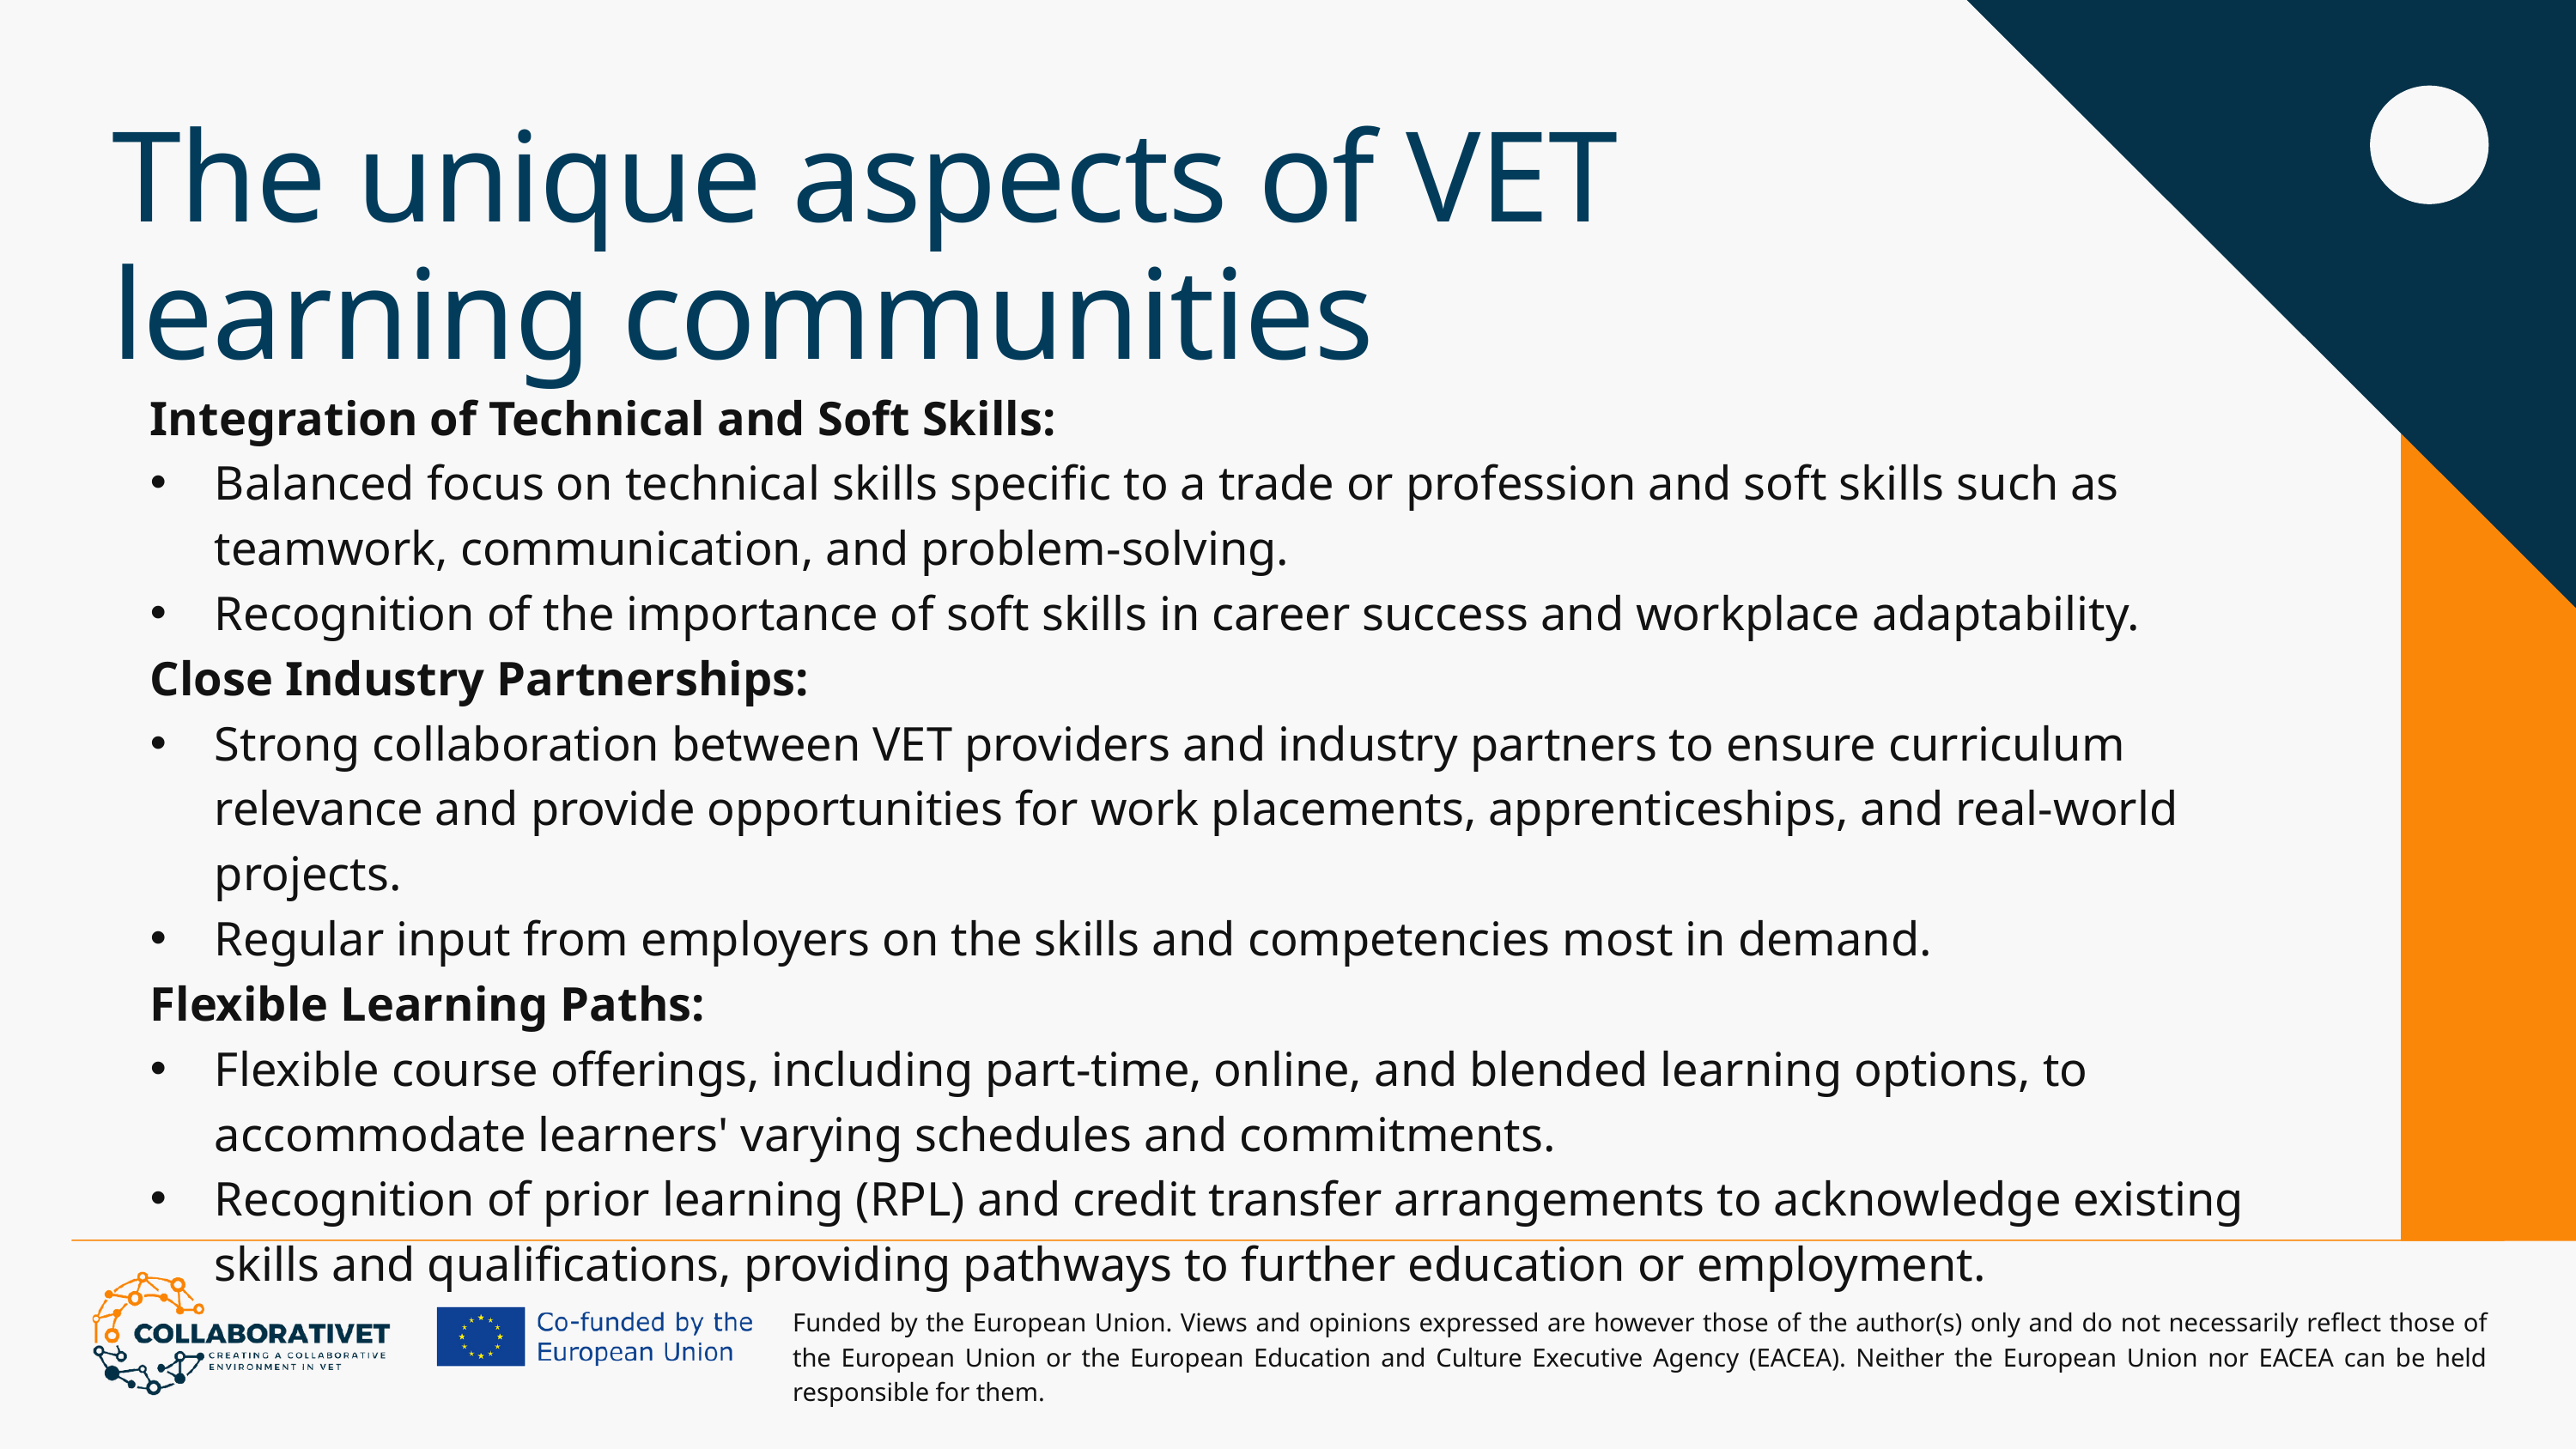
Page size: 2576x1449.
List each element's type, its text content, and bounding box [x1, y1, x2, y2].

text_box The unique aspects of VET learning communities [112, 109, 1828, 385]
text_box Integration of Technical and Soft Skills: Balanced focus on technical skills specific to a trade or profession and soft skills such as teamwork, communication, and problem-solving. Recognition of the importance of soft skills in career success and workplace adaptability. Close Industry Partnerships: Strong collaboration between VET providers and industry partners to ensure curriculum relevance and provide opportunities for work placements, apprenticeships, and real-world projects. Regular input from employers on the skills and competencies most in demand. Flexible Learning Paths: Flexible course offerings, including part-time, online, and blended learning options, to accommodate learners' varying schedules and commitments. Recognition of prior learning (RPL) and credit transfer arrangements to acknowledge existing skills and qualifications, providing pathways to further education or employment. [408, 1241, 2329, 1291]
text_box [1966, 0, 2576, 609]
text_box [2401, 615, 2576, 1241]
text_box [2369, 85, 2489, 205]
text_box [78, 1179, 408, 1240]
text_box [78, 1241, 408, 1449]
text_box Funded by the European Union. Views and opinions expressed are however those of the author(s) only and do not necessarily reflect those of the European Union or the European Education and Culture Executive Agency (EACEA). Neither the European Union nor EACEA can be held responsible for them. [793, 1301, 2489, 1407]
text_box [416, 1287, 782, 1386]
text_box Integration of Technical and Soft Skills: Balanced focus on technical skills specific to a trade or profession and soft skills such as teamwork, communication, and problem-solving. Recognition of the importance of soft skills in career success and workplace adaptability. Close Industry Partnerships: Strong collaboration between VET providers and industry partners to ensure curriculum relevance and provide opportunities for work placements, apprenticeships, and real-world projects. Regular input from employers on the skills and competencies most in demand. Flexible Learning Paths: Flexible course offerings, including part-time, online, and blended learning options, to accommodate learners' varying schedules and commitments. Recognition of prior learning (RPL) and credit transfer arrangements to acknowledge existing skills and qualifications, providing pathways to further education or employment. [149, 379, 2329, 1240]
